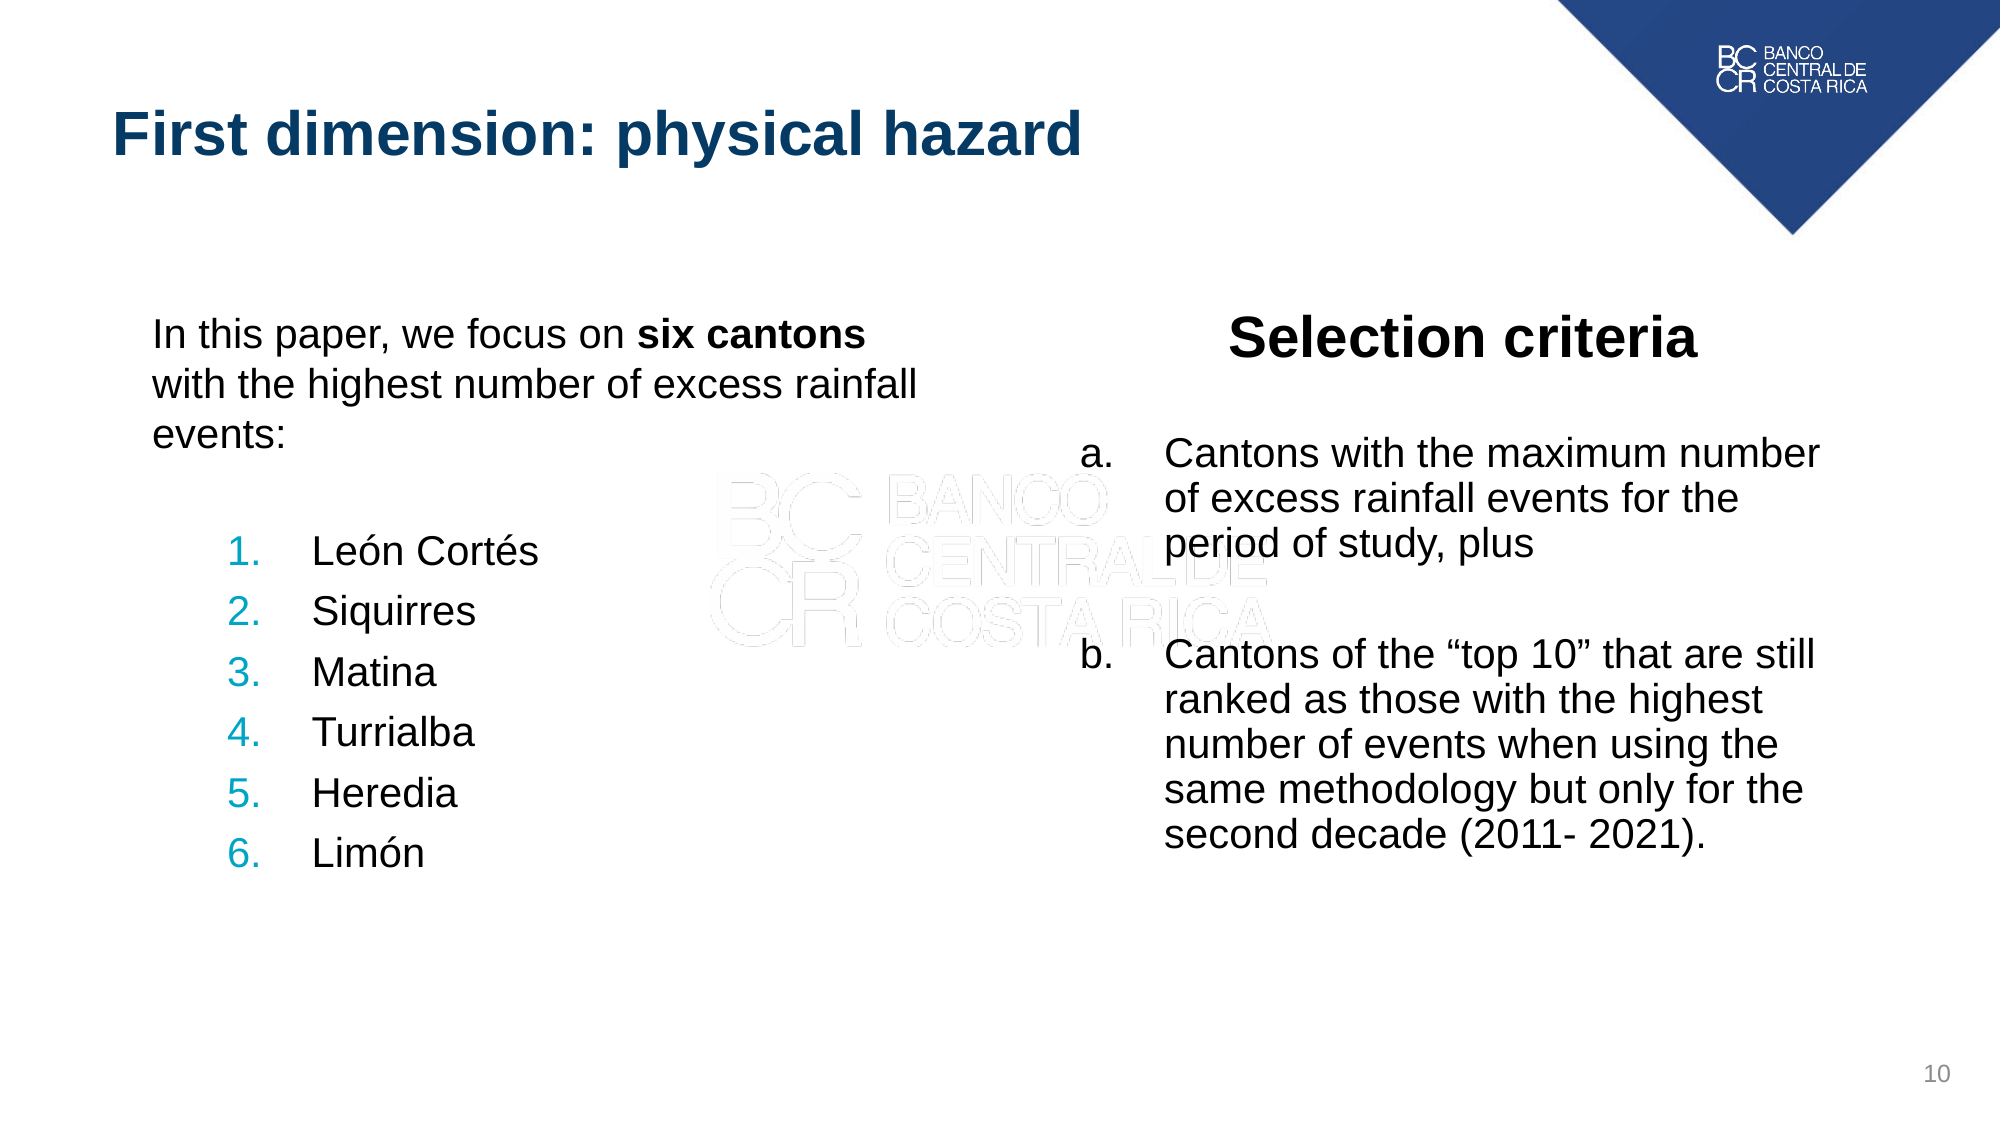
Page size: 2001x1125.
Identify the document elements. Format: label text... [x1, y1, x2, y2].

picture [0, 0, 2000, 1125]
text_box First dimension: physical hazard [98, 85, 1100, 176]
text_box Selection criteria Cantons with the maximum number of excess rainfall events for the period of study, plus Cantons of the “top 10” that are still ranked as those with the highest number of events when using the same methodology but only for the second decade (2011- 2021). [1065, 299, 1863, 1014]
slide_number 10 [1516, 1042, 1967, 1103]
text_box In this paper, we focus on six cantons with the highest number of excess rainfall events: León Cortés Siquirres Matina Turrialba Heredia Limón [137, 299, 935, 1014]
